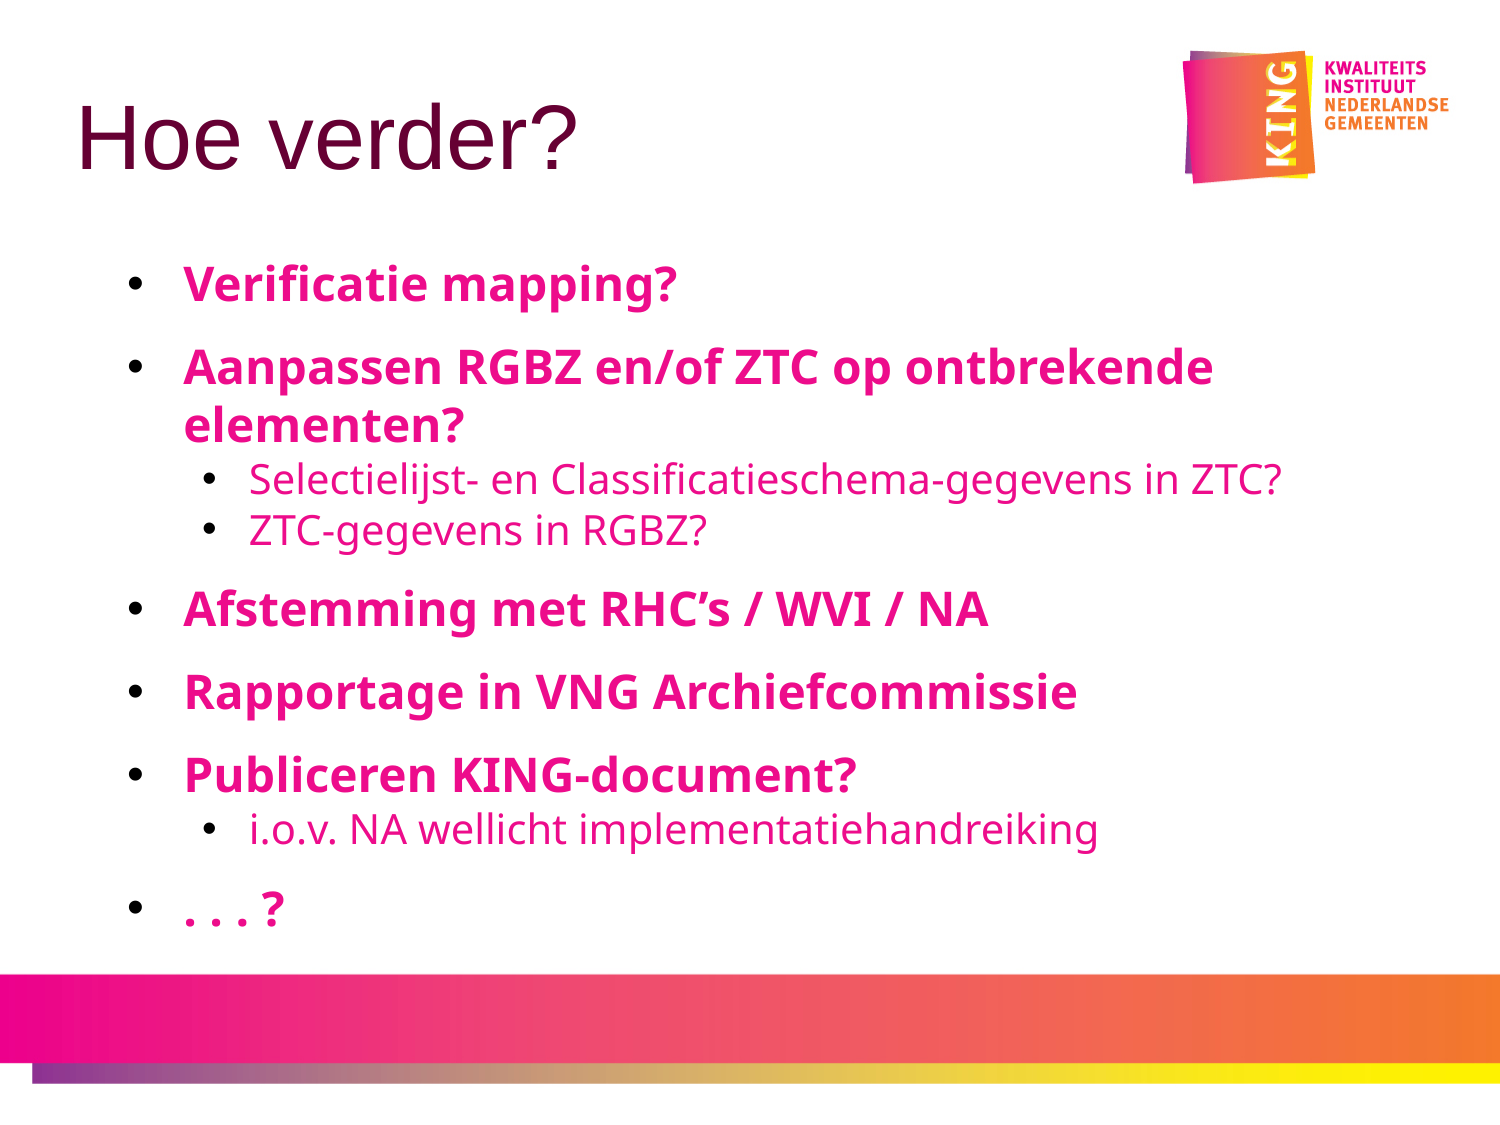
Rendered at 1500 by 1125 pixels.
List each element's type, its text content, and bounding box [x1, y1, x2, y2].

title Hoe verder? [74, 44, 1425, 233]
list Verificatie mapping? Aanpassen RGBZ en/of ZTC op ontbrekende elementen? Selectielijst- en Classificatieschema-gegevens in ZTC? ZTC-gegevens in RGBZ? Afstemming met RHC’s / WVI / NA Rapportage in VNG Archiefcommissie Publiceren KING-document? i.o.v. NA wellicht implementatiehandreiking . . . ? [111, 245, 1500, 989]
picture [0, 0, 1500, 1125]
